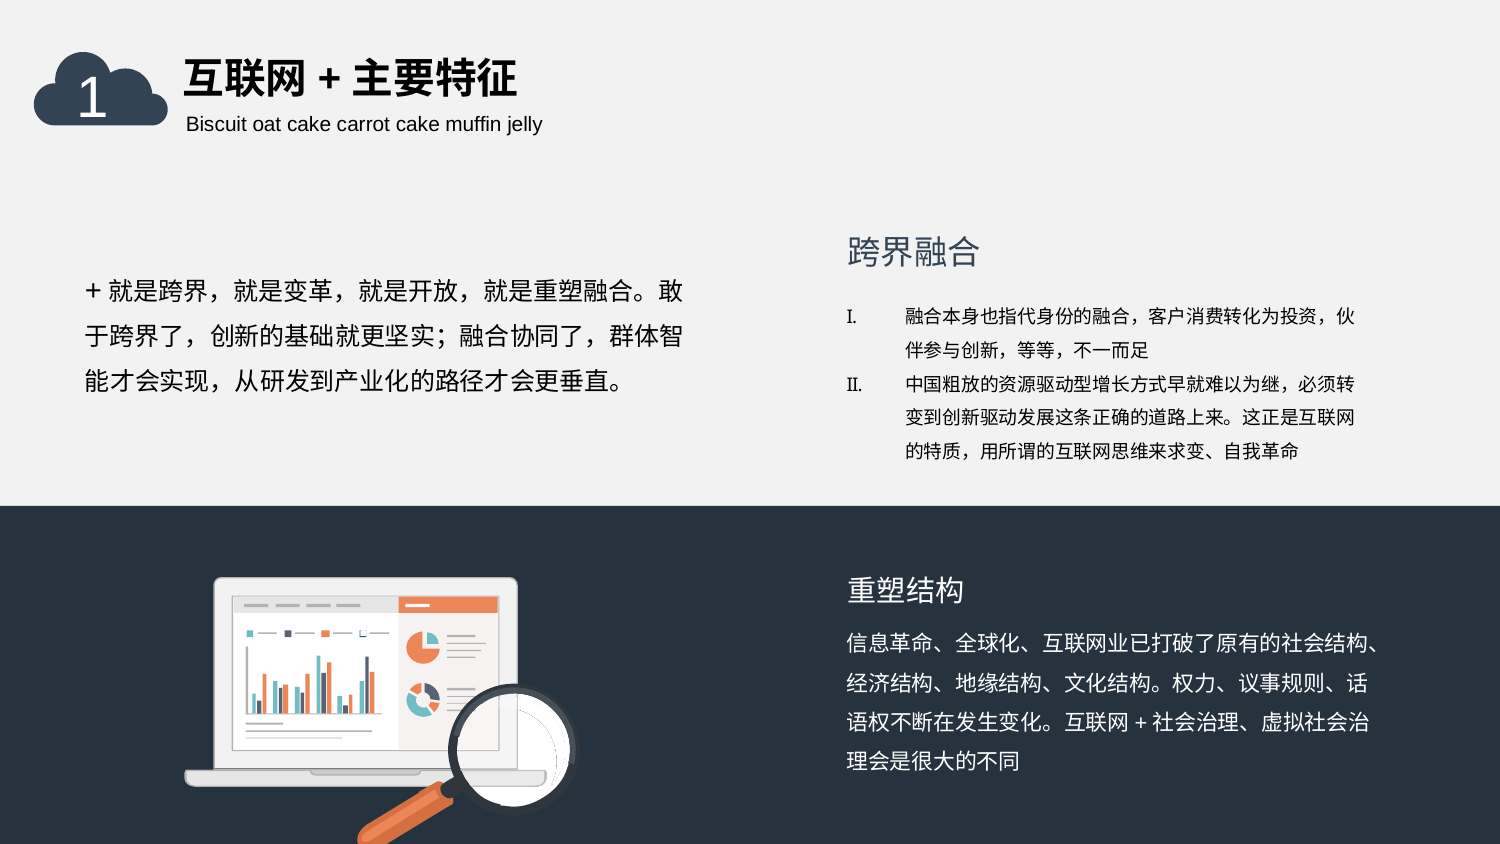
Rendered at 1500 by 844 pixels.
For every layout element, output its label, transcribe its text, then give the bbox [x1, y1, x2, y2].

text_box +就是跨界，就是变革，就是开放，就是重塑融合。敢于跨界了，创新的基础就更坚实；融合协同了，群体智能才会实现，从研发到产业化的路径才会更垂直。 [70, 246, 715, 403]
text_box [33, 51, 168, 138]
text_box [184, 577, 583, 844]
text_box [167, 44, 732, 144]
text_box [831, 565, 1398, 784]
text_box [0, 505, 1500, 844]
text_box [831, 223, 1371, 472]
